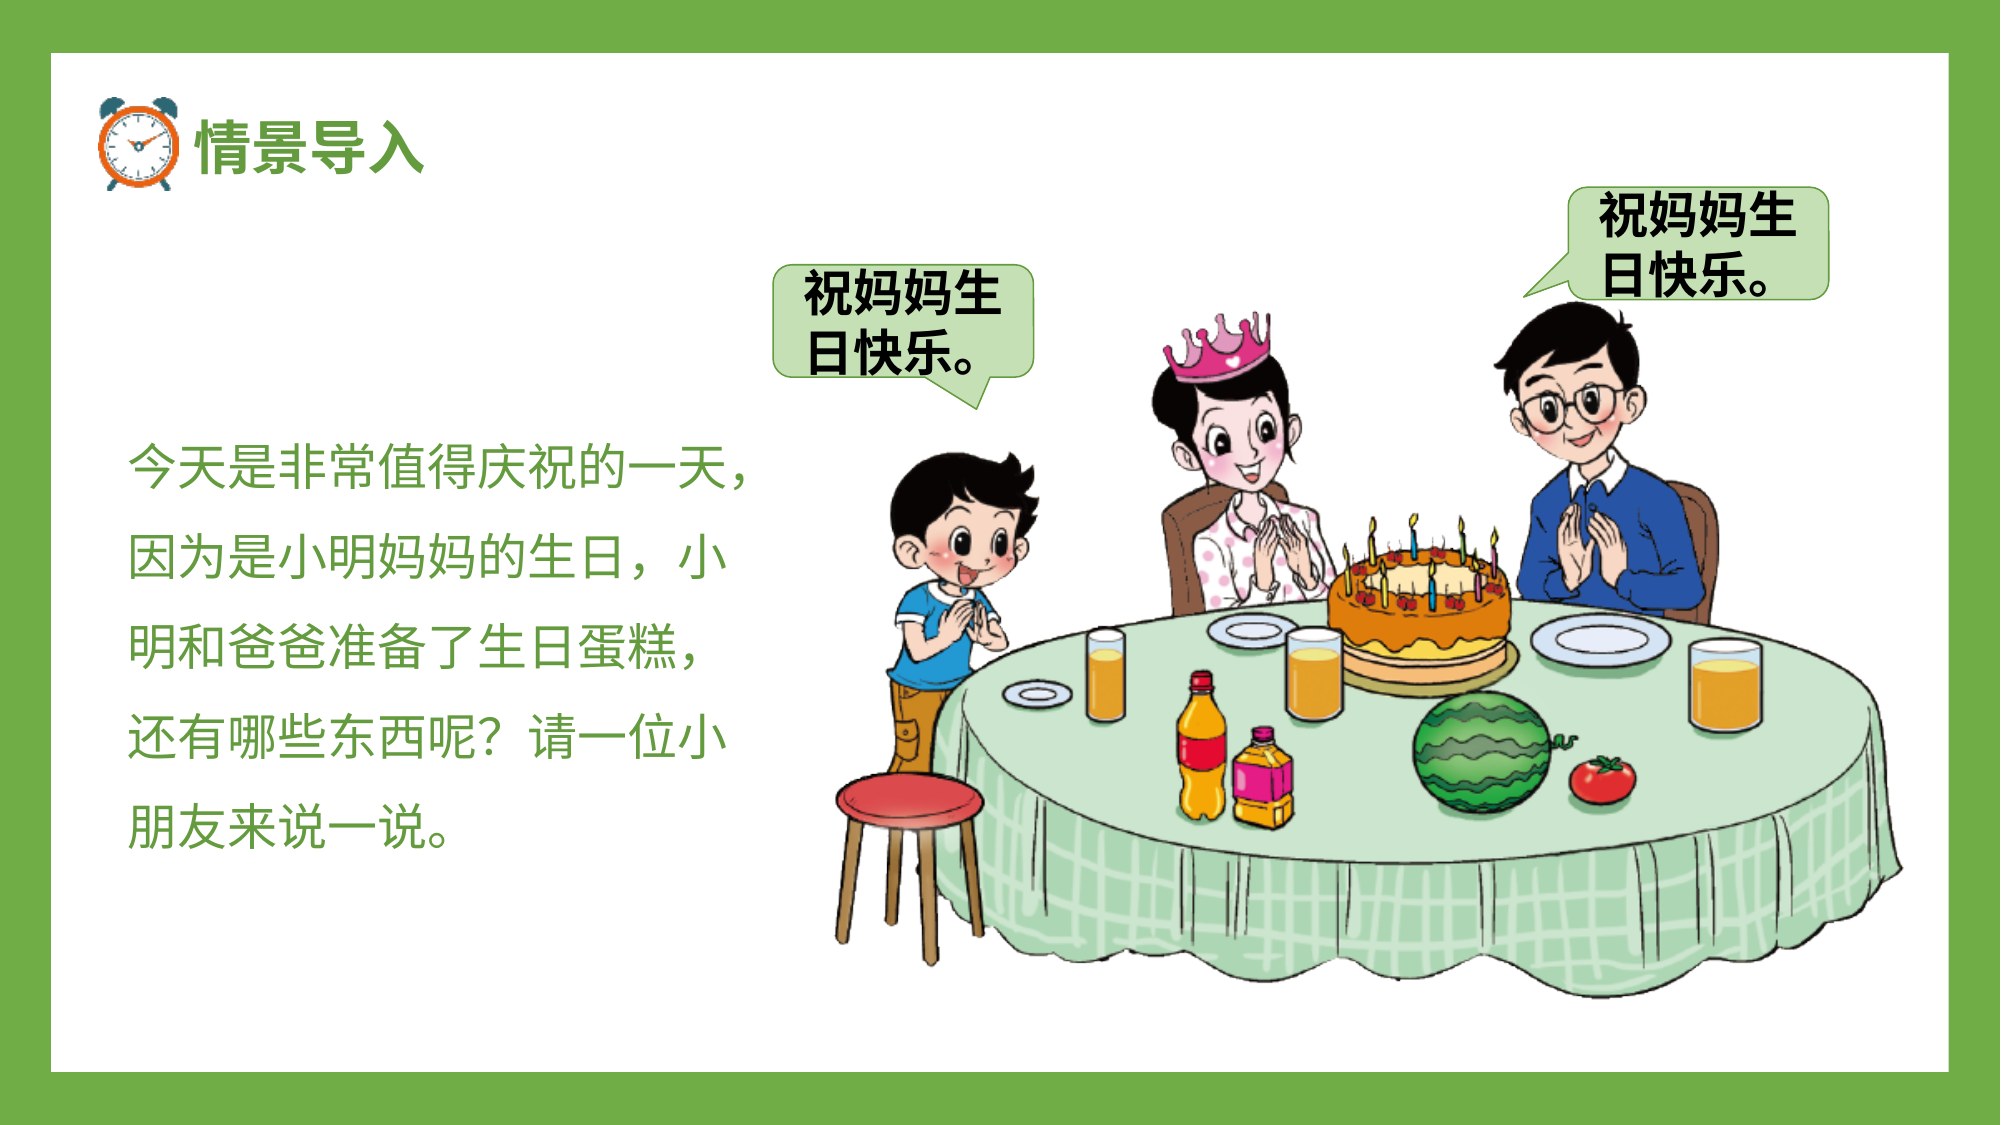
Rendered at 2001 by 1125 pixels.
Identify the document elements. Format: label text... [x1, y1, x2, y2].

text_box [97, 97, 554, 191]
text_box 祝妈妈生日快乐。 [773, 264, 1034, 287]
text_box 祝妈妈生日快乐。 [1533, 187, 1829, 287]
text_box 今天是非常值得庆祝的一天，因为是小明妈妈的生日，小明和爸爸准备了生日蛋糕，还有哪些东西呢？请一位小朋友来说一说。 [115, 399, 759, 861]
picture [759, 287, 2000, 1021]
